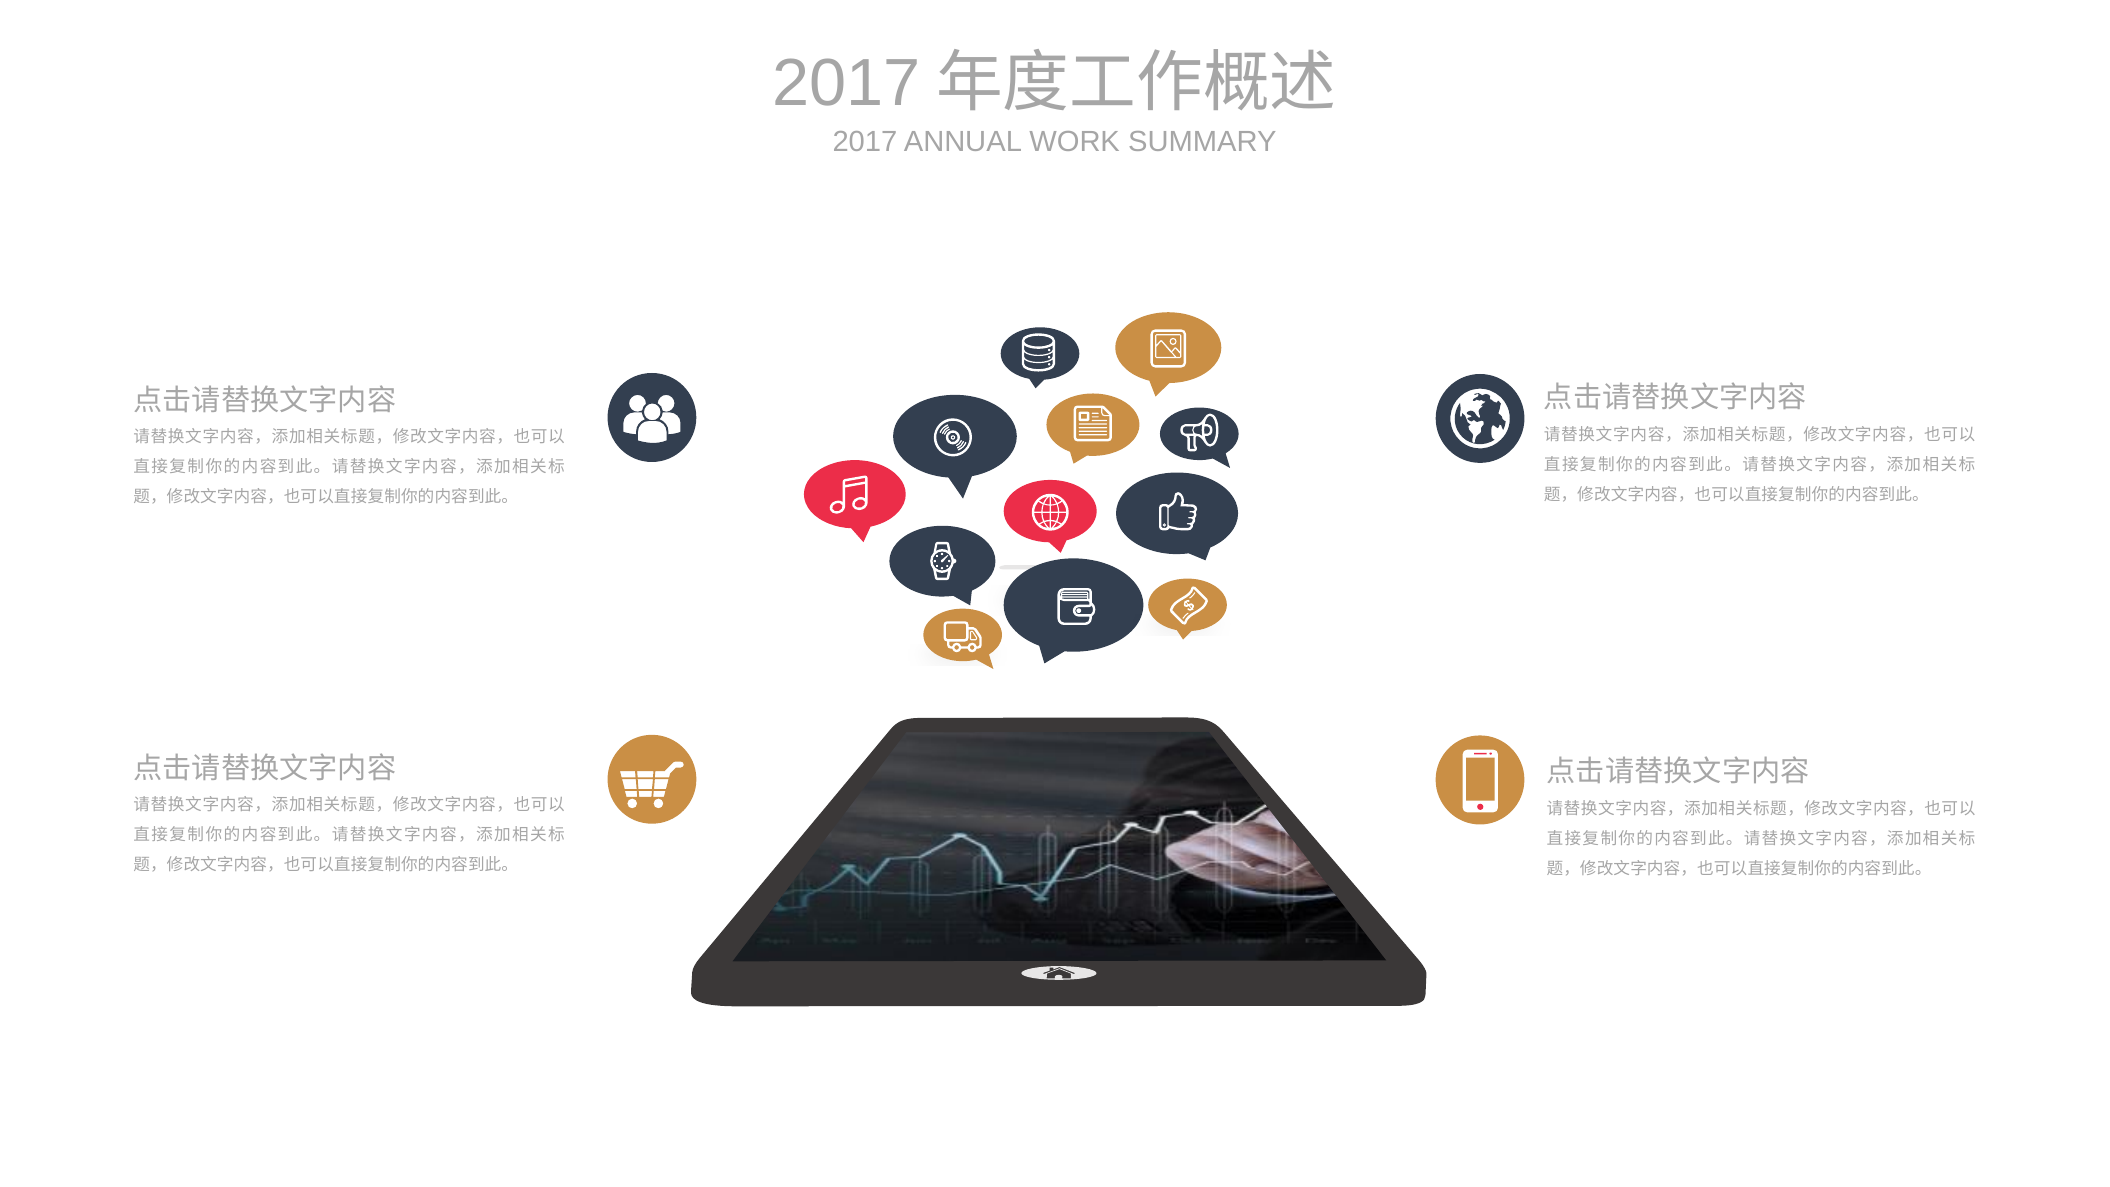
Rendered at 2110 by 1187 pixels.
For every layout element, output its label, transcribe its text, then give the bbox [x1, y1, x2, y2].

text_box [133, 734, 697, 876]
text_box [690, 312, 1428, 1007]
text_box 2017年度工作概述 [730, 38, 1379, 119]
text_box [133, 372, 697, 507]
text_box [1435, 735, 1976, 879]
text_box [1435, 373, 1976, 506]
text_box 2017 ANNUAL WORK SUMMARY [824, 122, 1285, 158]
